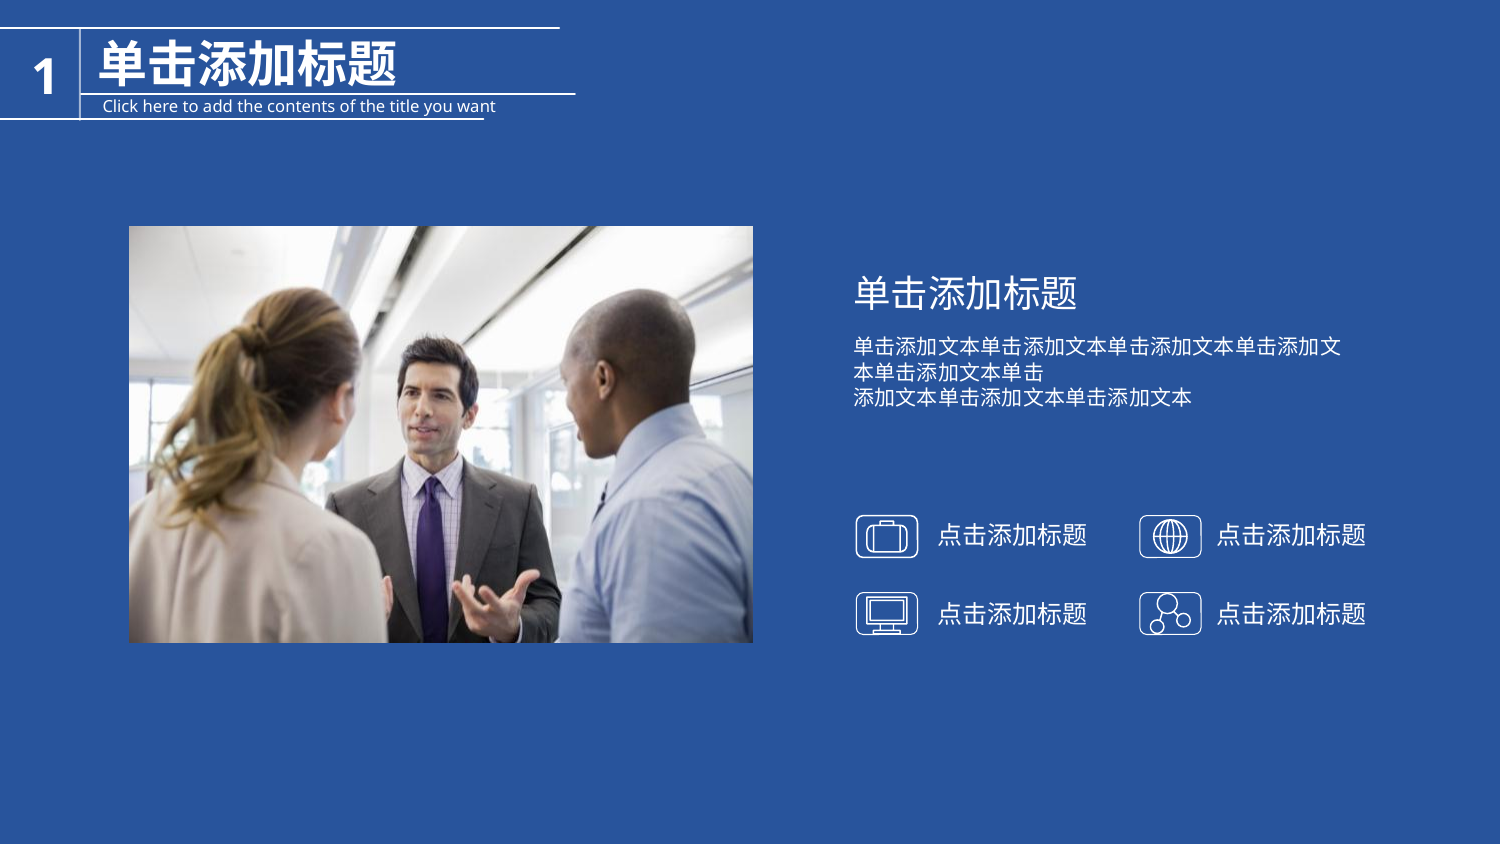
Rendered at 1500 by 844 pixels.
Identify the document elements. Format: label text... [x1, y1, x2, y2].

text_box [856, 590, 1104, 637]
text_box 1 [16, 36, 66, 112]
text_box Click here to add the contents of the title you want [87, 88, 512, 94]
picture [129, 226, 753, 643]
text_box 单击添加标题 单击添加文本单击添加文本单击添加文本单击添加文本单击添加文本单击 添加文本单击添加文本单击添加文本 [838, 262, 1371, 417]
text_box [1139, 590, 1383, 637]
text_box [1139, 512, 1383, 558]
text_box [856, 512, 1104, 558]
text_box 单击添加标题 [82, 29, 413, 94]
text_box Click here to add the contents of the title you want [87, 95, 512, 124]
